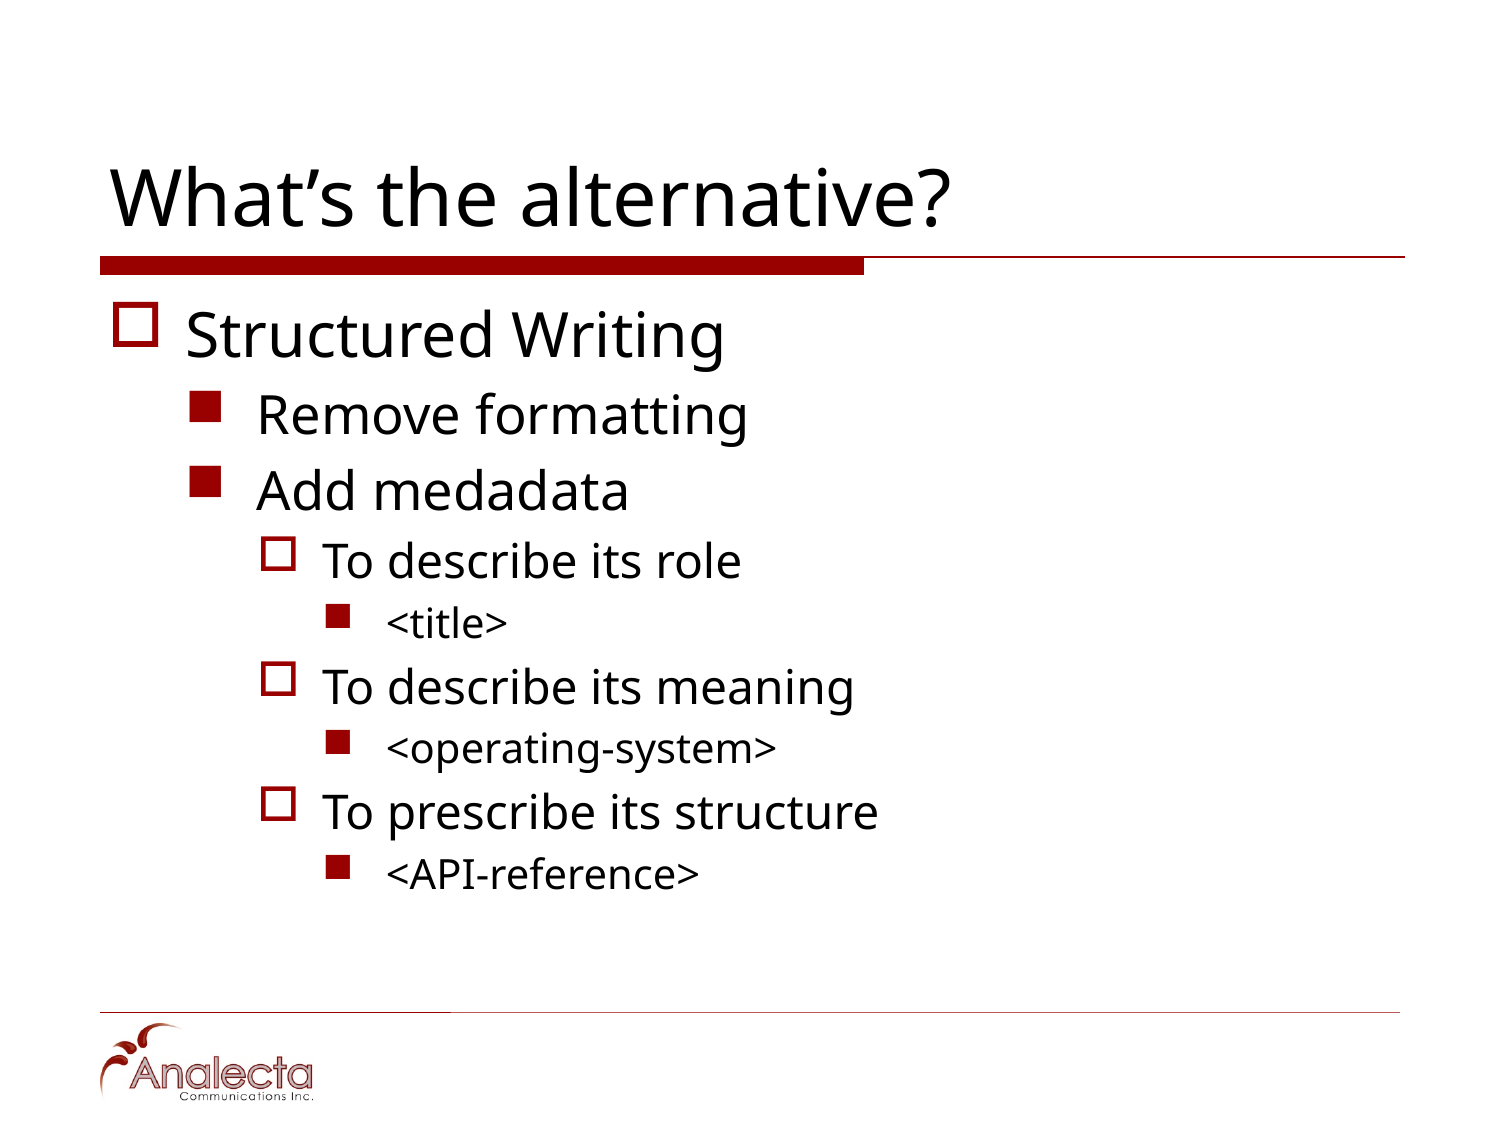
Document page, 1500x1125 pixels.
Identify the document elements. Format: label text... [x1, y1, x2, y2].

picture [100, 1023, 313, 1101]
list Structured Writing Remove formatting Add medadata To describe its role <title> To describe its meaning <operating-system> To prescribe its structure <API-reference> [92, 287, 1406, 988]
title What’s the alternative? [94, 50, 1407, 250]
